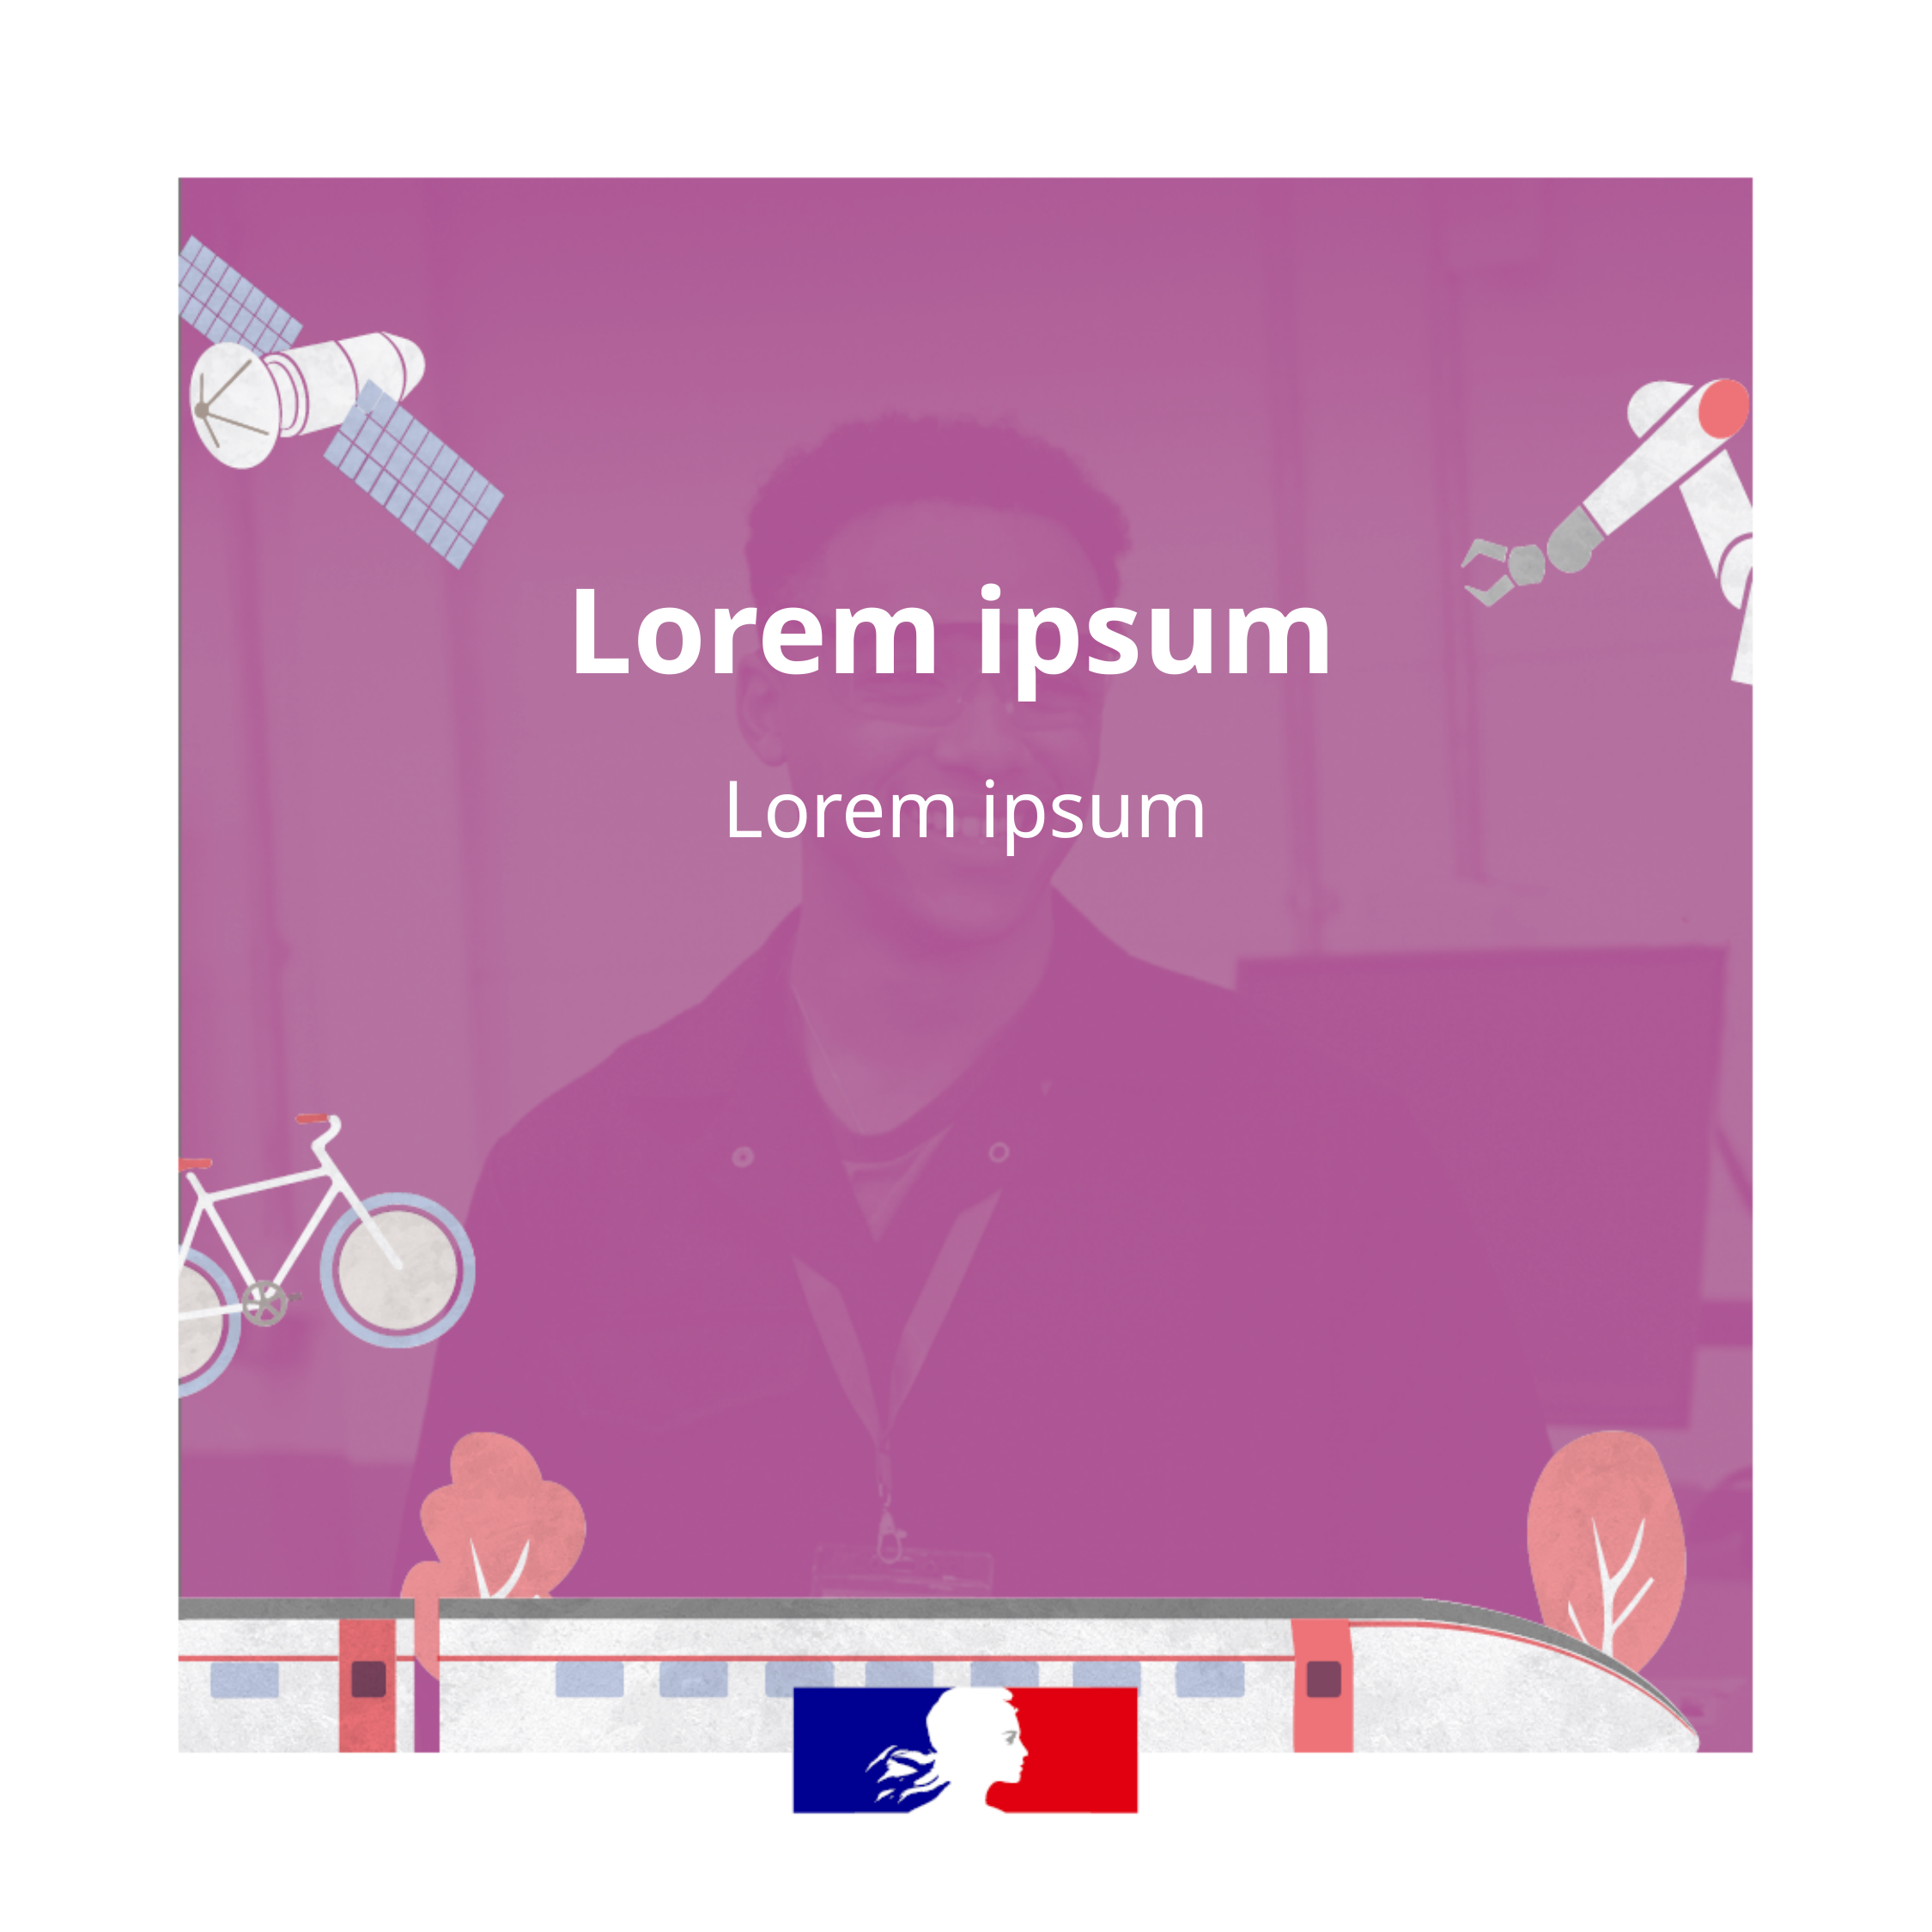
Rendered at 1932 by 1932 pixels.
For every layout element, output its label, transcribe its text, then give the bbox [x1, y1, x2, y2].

text_box Lorem ipsum [275, 549, 1628, 703]
picture [0, 0, 1932, 1932]
text_box Lorem ipsum [289, 752, 1643, 860]
